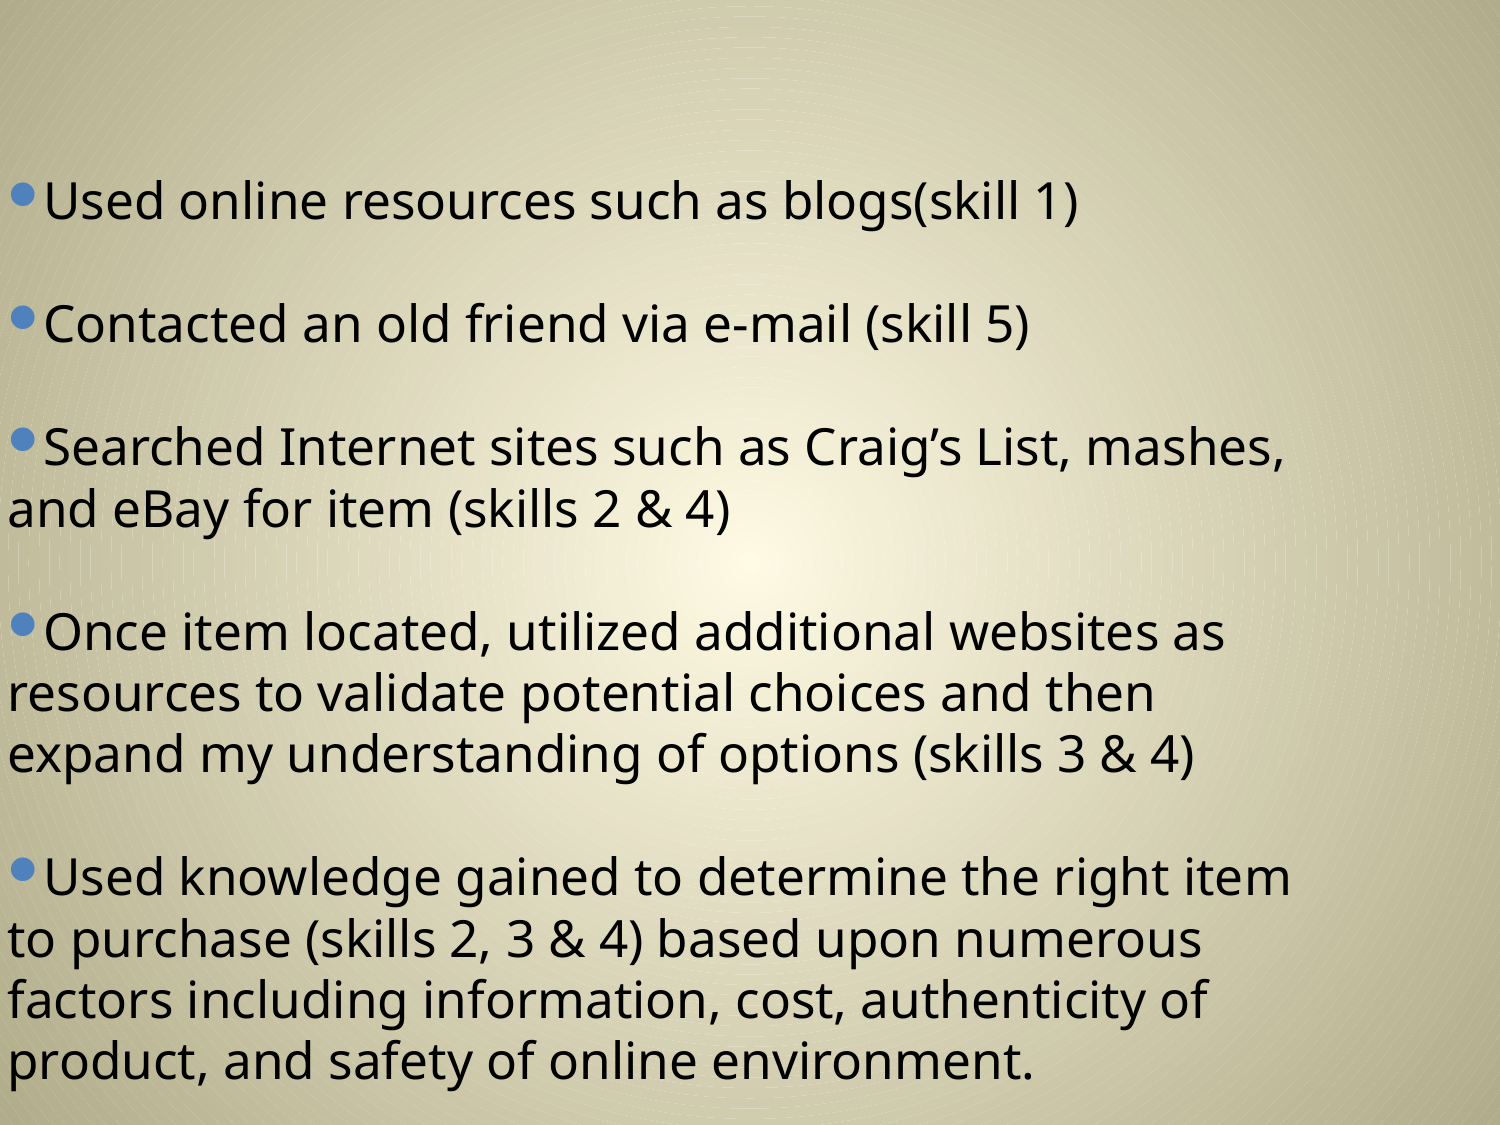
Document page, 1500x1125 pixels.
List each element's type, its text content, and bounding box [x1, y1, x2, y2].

list Used online resources such as blogs(skill 1) Contacted an old friend via e-mail (skill 5) Searched Internet sites such as Craig’s List, mashes, and eBay for item (skills 2 & 4) Once item located, utilized additional websites as resources to validate potential choices and then expand my understanding of options (skills 3 & 4) Used knowledge gained to determine the right item to purchase (skills 2, 3 & 4) based upon numerous factors including information, cost, authenticity of product, and safety of online environment. [0, 99, 1350, 1100]
